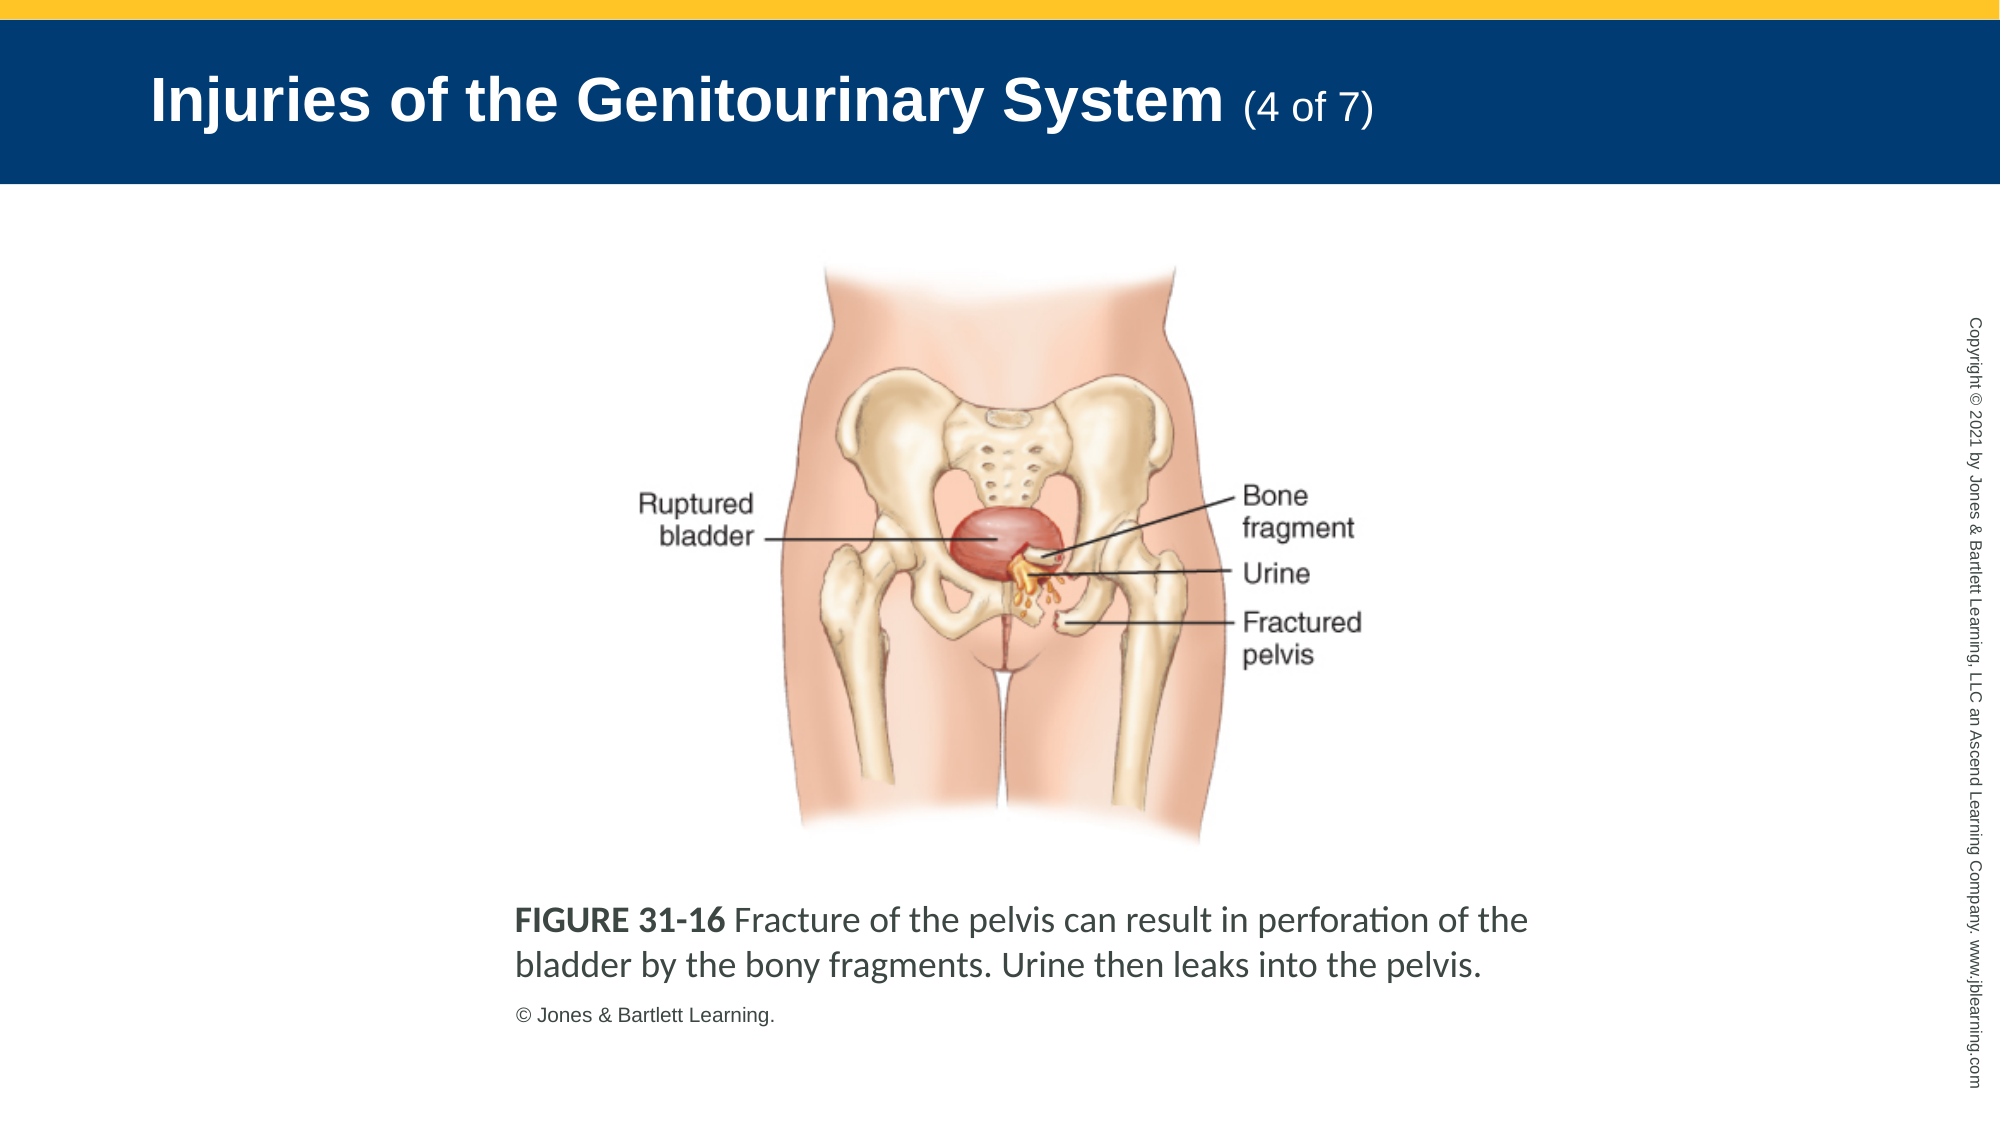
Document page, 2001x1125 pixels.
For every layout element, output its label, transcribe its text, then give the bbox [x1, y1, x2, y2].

text_box © Jones & Bartlett Learning. [501, 994, 791, 1035]
text_box FIGURE 31-16 Fracture of the pelvis can result in perforation of the bladder by the bony fragments. Urine then leaks into the pelvis. [499, 887, 1564, 992]
picture [613, 237, 1387, 852]
title Injuries of the Genitourinary System (4 of 7) [0, 19, 2000, 185]
